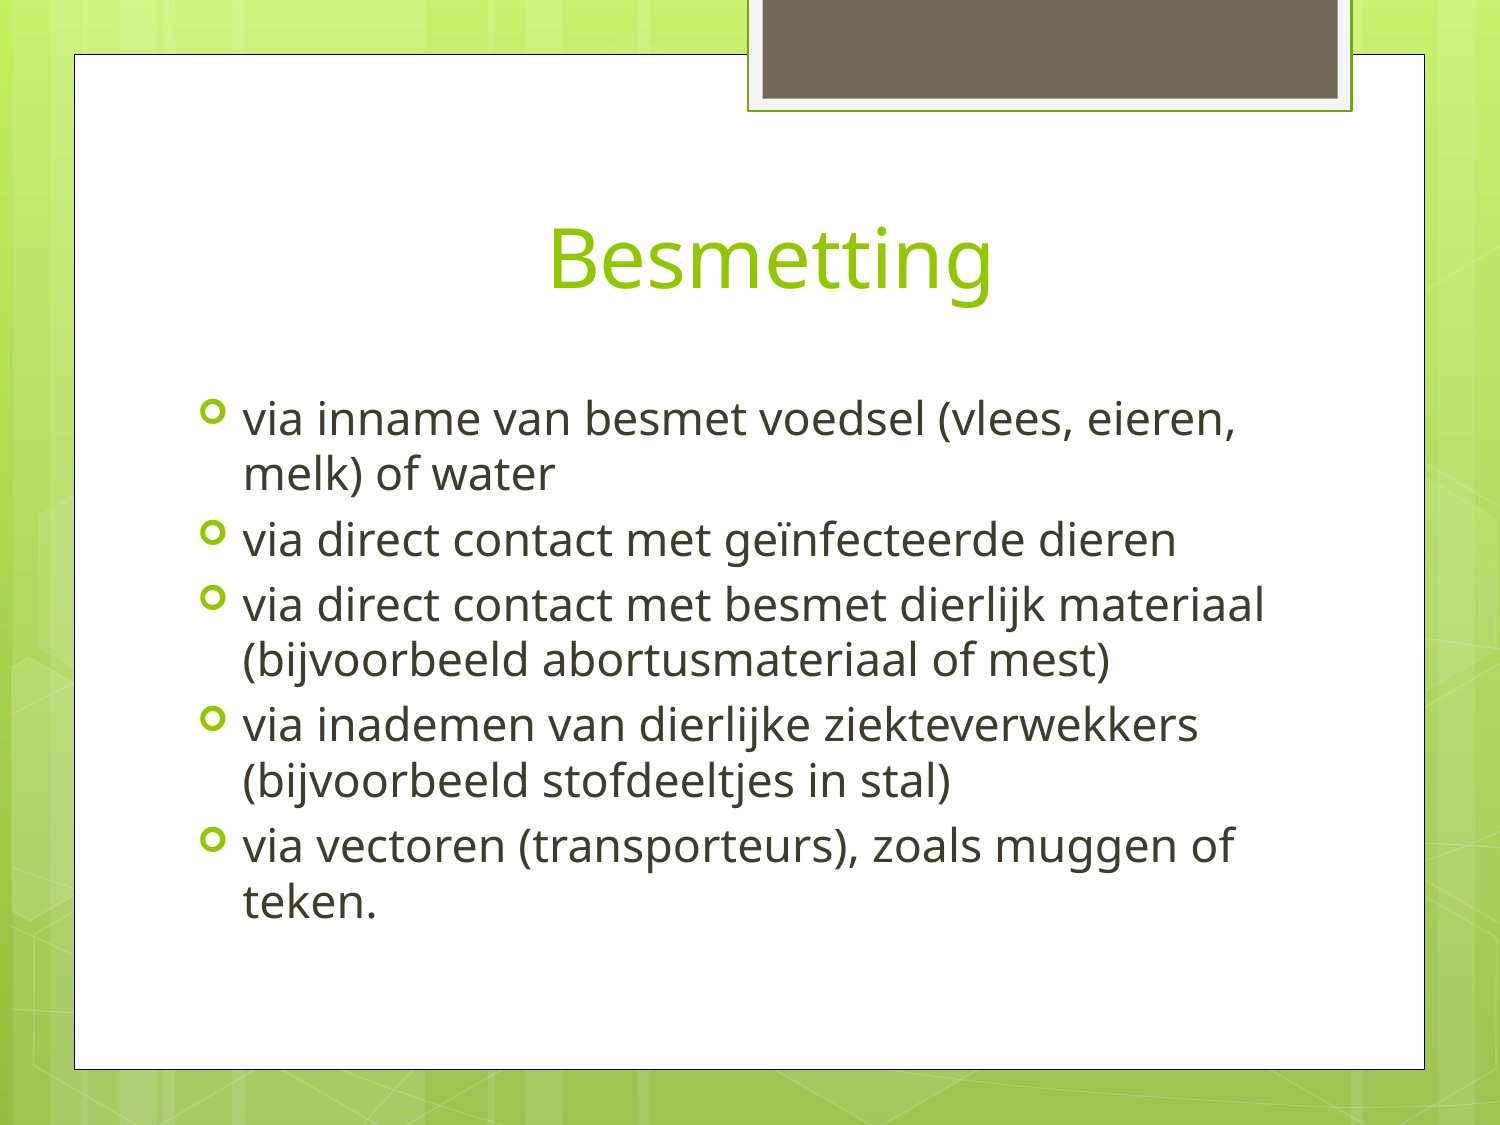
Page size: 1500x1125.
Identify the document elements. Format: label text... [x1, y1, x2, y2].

title Besmetting [194, 125, 1348, 313]
list via inname van besmet voedsel (vlees, eieren, melk) of water via direct contact met geïnfecteerde dieren via direct contact met besmet dierlijk materiaal (bijvoorbeeld abortusmateriaal of mest) via inademen van dierlijke ziekteverwekkers (bijvoorbeeld stofdeeltjes in stal) via vectoren (transporteurs), zoals muggen of teken. [171, 381, 1283, 957]
